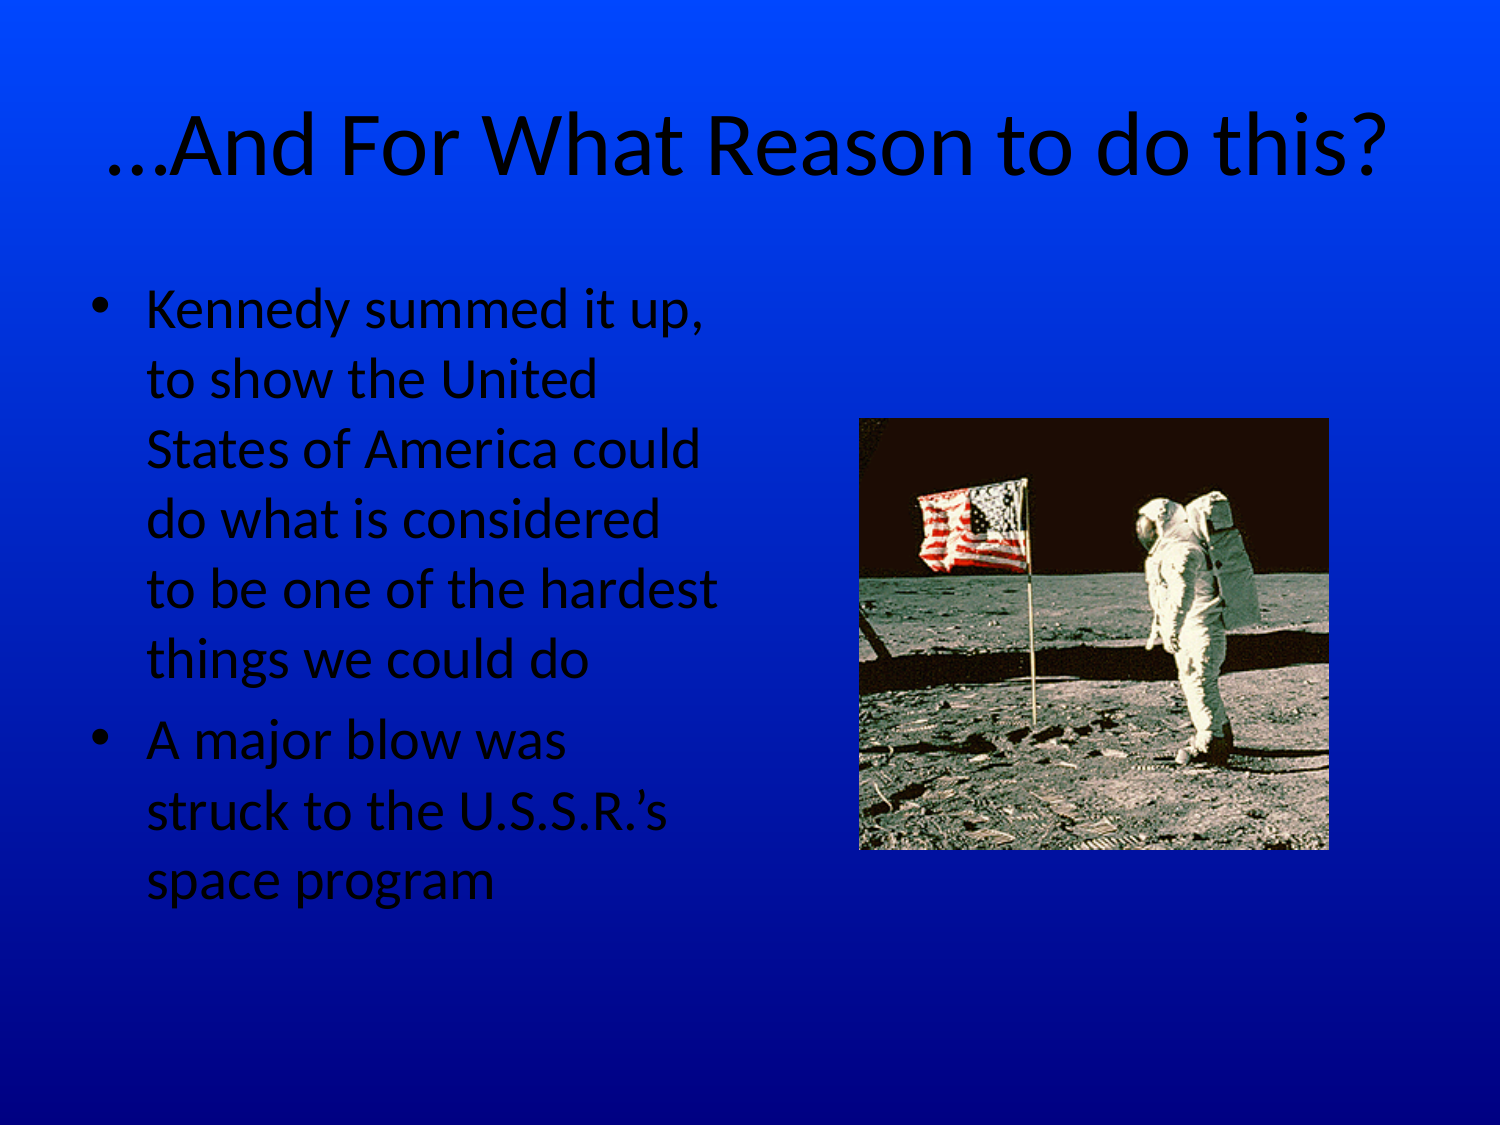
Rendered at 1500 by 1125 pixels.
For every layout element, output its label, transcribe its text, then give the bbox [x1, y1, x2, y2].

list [859, 417, 1329, 850]
list Kennedy summed it up, to show the United States of America could do what is considered to be one of the hardest things we could do A major blow was struck to the U.S.S.R.’s space program [75, 262, 738, 1005]
title …And For What Reason to do this? [75, 45, 1425, 233]
